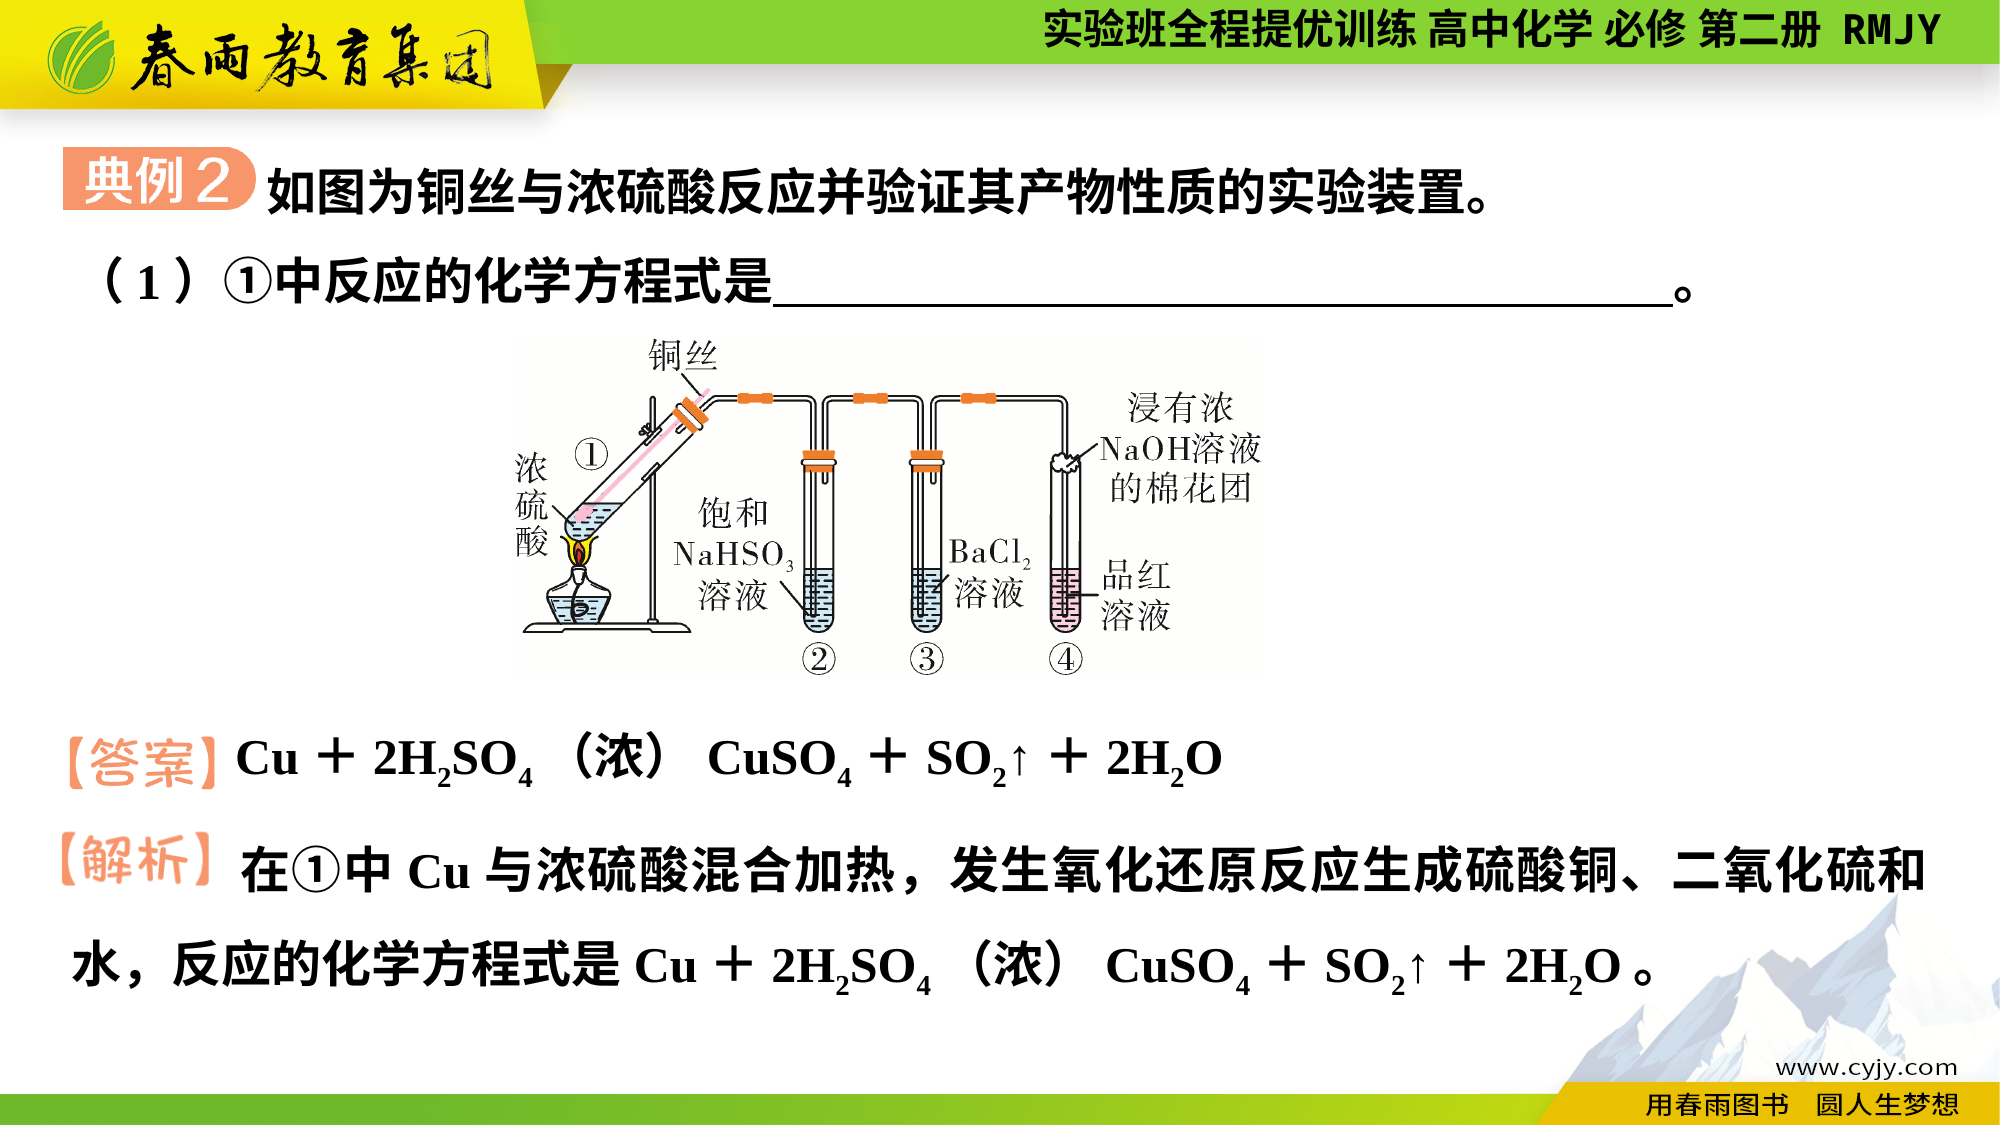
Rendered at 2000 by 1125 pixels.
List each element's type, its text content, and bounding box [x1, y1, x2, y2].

list 如图为铜丝与浓硫酸反应并验证其产物性质的实验装置。 （1）①中反应的化学方程式是 。 [59, 122, 1944, 320]
picture [0, 0, 2000, 1125]
